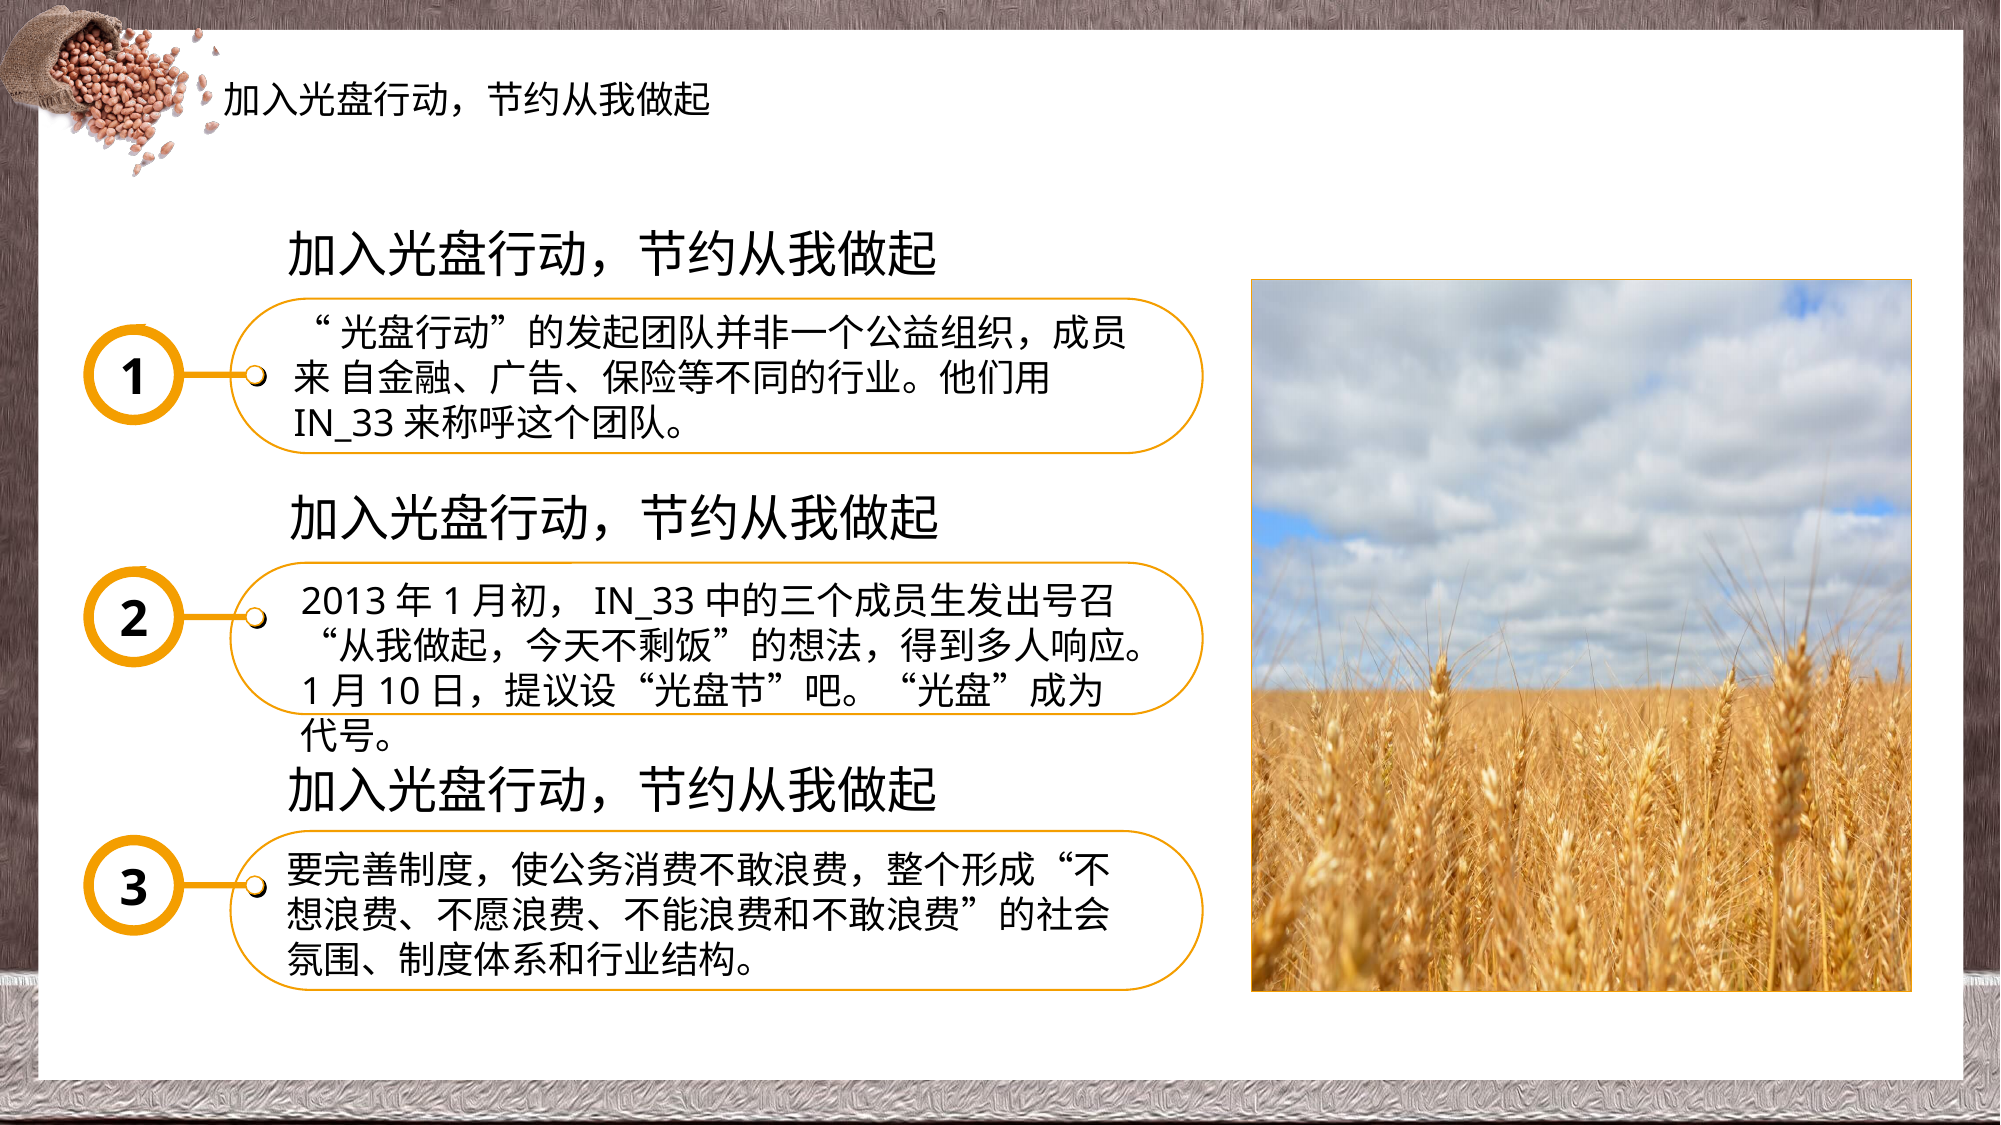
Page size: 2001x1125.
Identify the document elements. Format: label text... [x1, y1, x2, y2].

text_box 加入光盘行动，节约从我做起 [230, 68, 727, 129]
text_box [88, 215, 1203, 454]
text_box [88, 478, 1203, 722]
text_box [88, 751, 1203, 990]
picture [0, 0, 2000, 1125]
